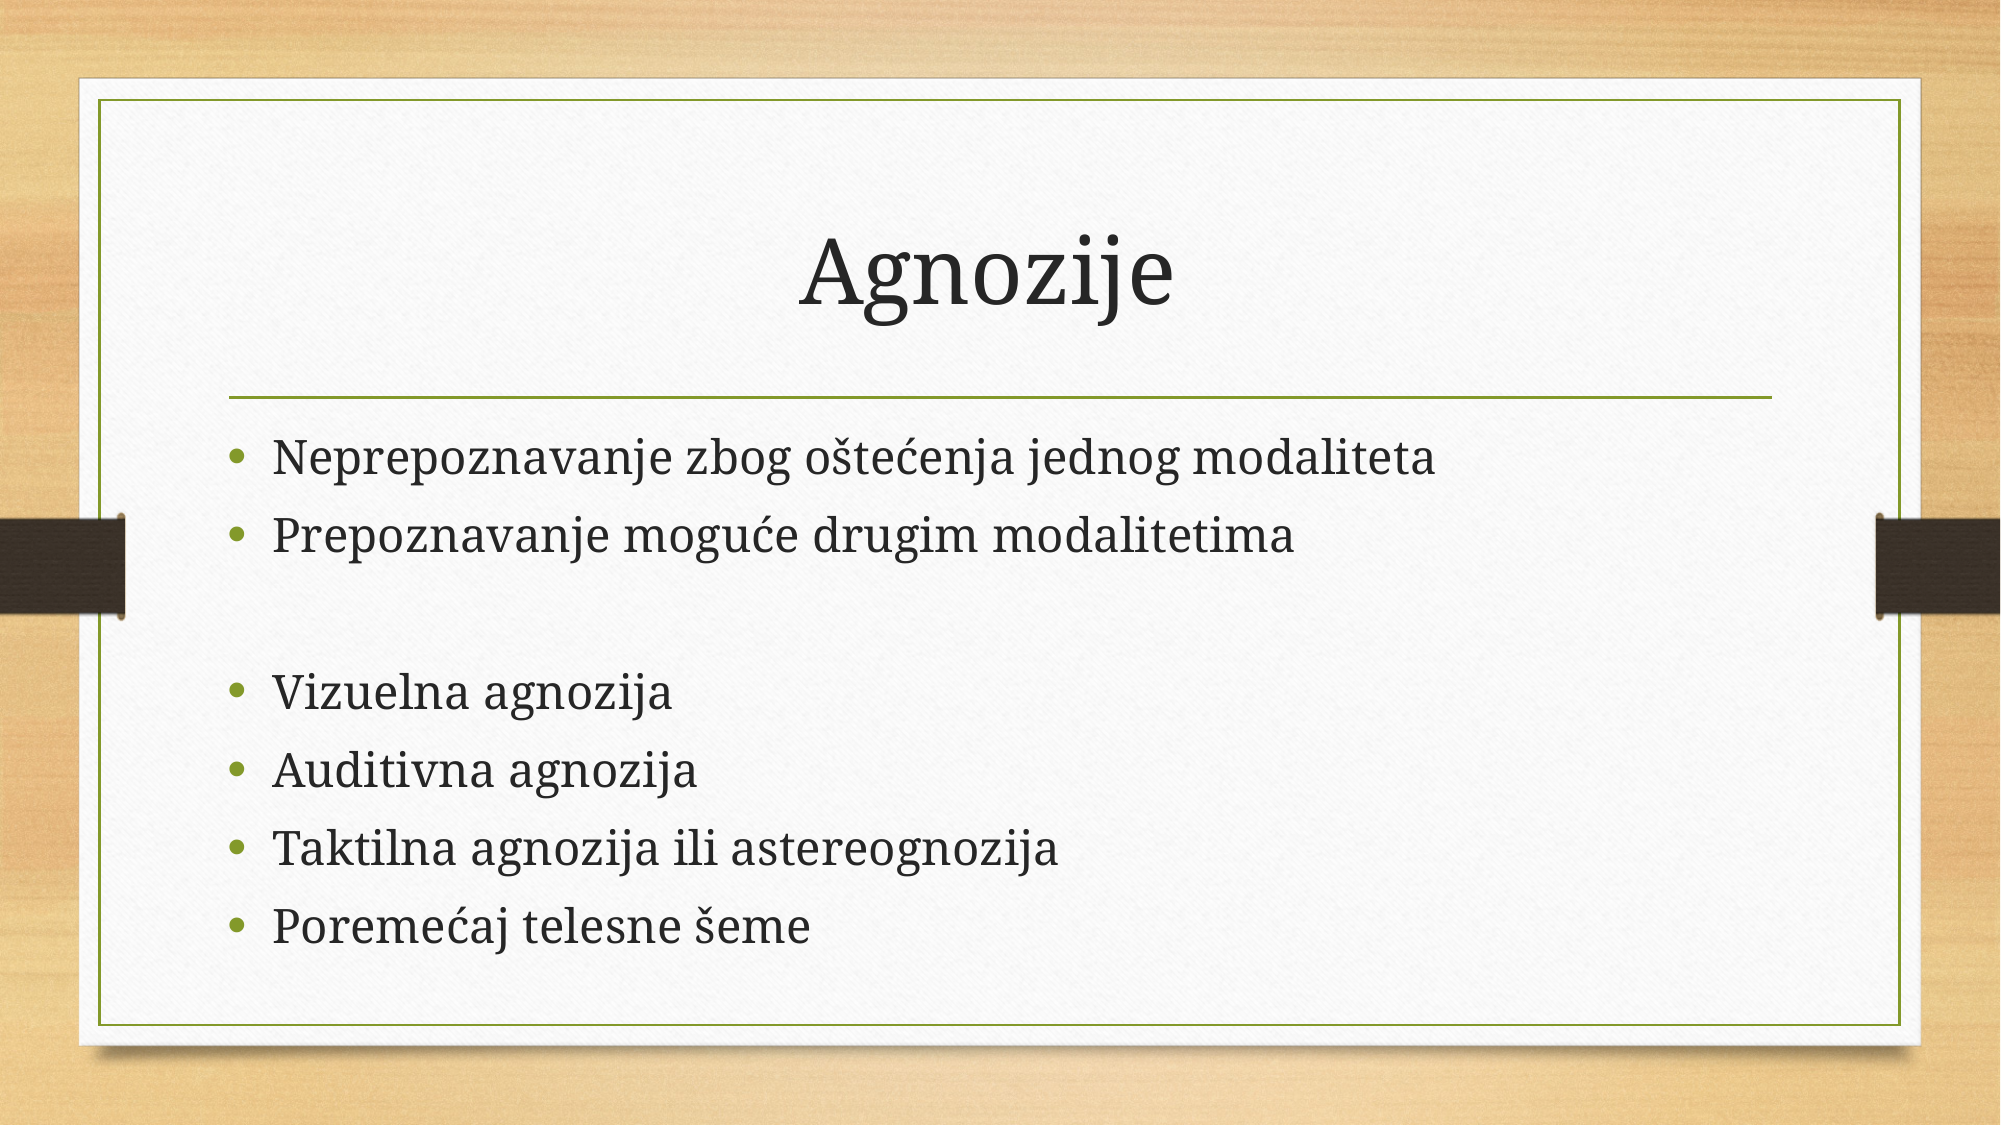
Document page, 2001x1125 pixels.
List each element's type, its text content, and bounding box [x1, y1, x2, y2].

list Neprepoznavanje zbog oštećenja jednog modaliteta Prepoznavanje moguće drugim modalitetima Vizuelna agnozija Auditivna agnozija Taktilna agnozija ili astereognozija Poremećaj telesne šeme [212, 419, 1788, 964]
picture [0, 0, 2001, 1125]
title Agnozije [212, 161, 1788, 375]
